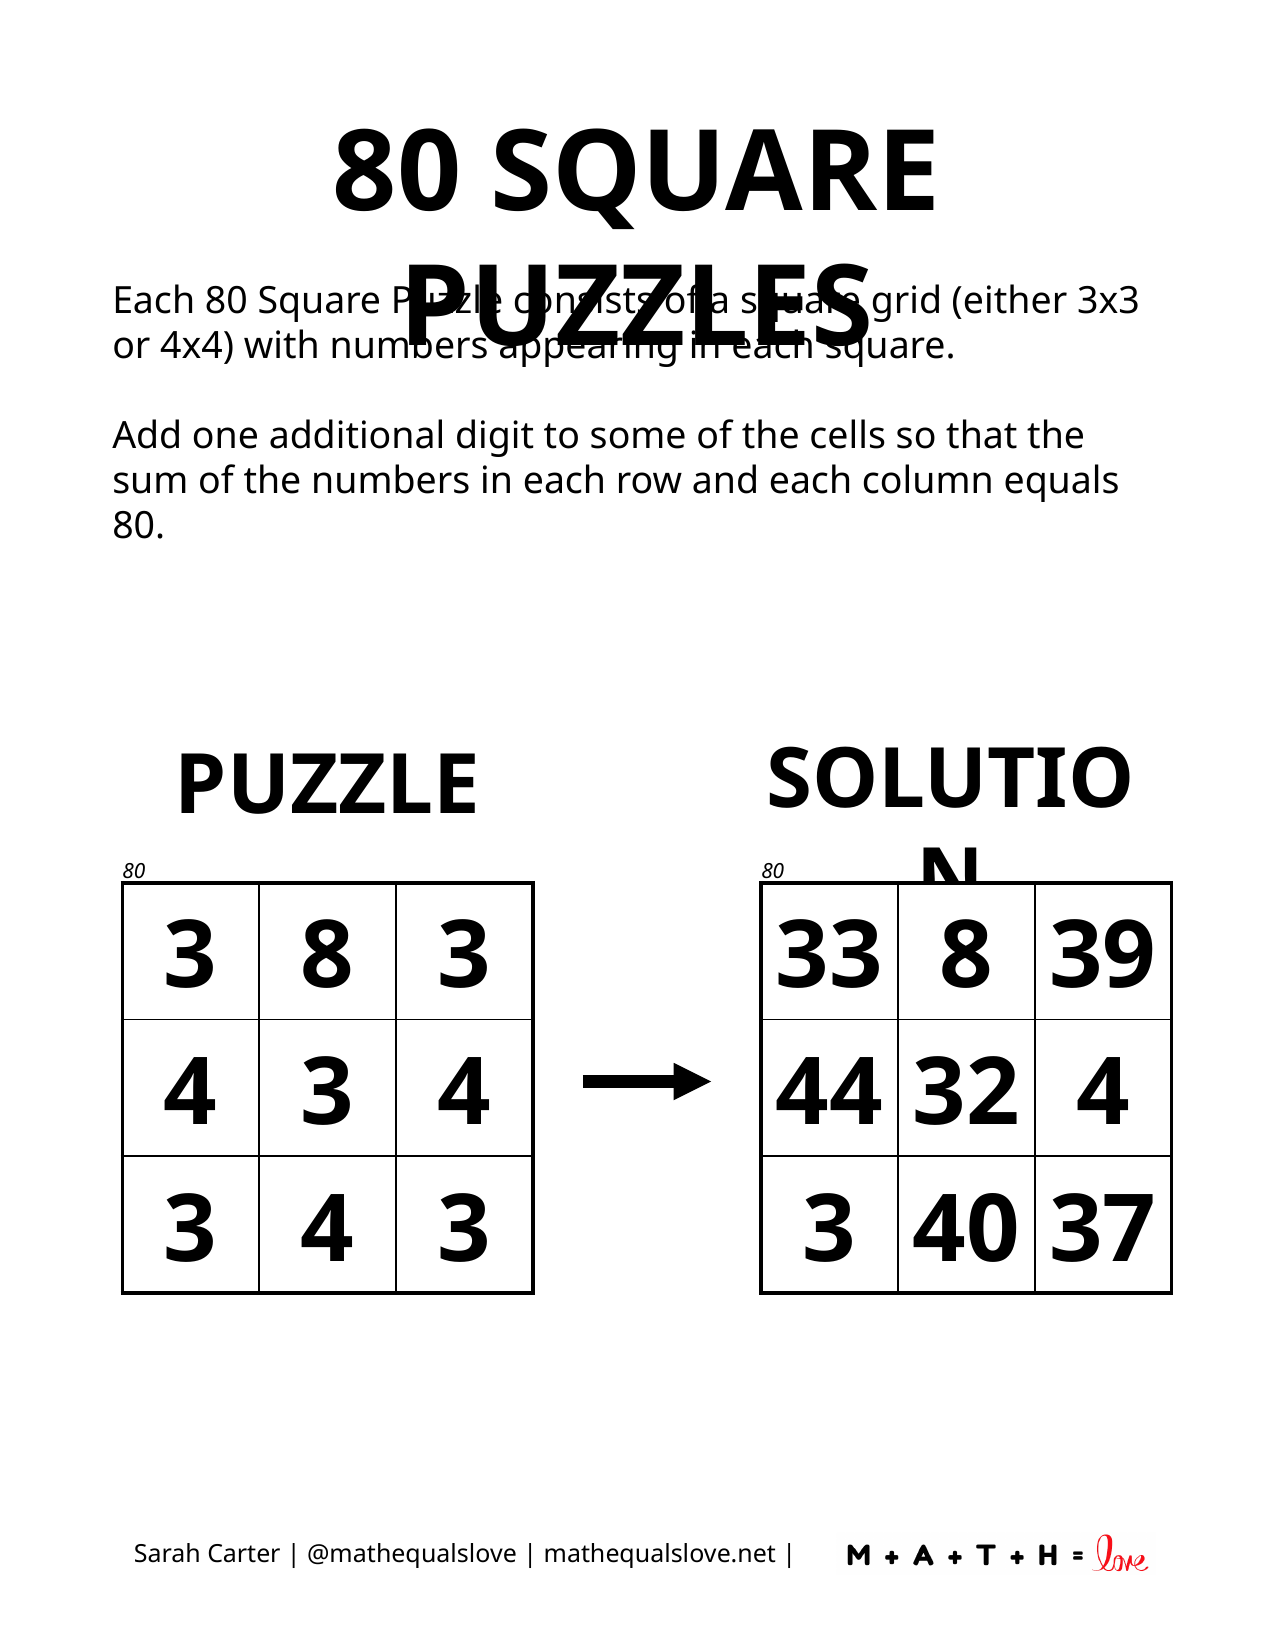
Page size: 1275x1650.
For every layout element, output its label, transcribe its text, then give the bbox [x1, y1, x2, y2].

table_cell 4 [397, 1020, 531, 1155]
table_cell 3 [763, 1157, 897, 1291]
table_header 3 [124, 885, 258, 1019]
table_cell 3 [124, 1157, 258, 1291]
table_cell 4 [124, 1020, 258, 1155]
table_cell 37 [1036, 1157, 1170, 1291]
table_cell 4 [1036, 1020, 1170, 1155]
table_cell 3 [260, 1020, 395, 1155]
table_header 8 [899, 885, 1034, 1019]
table_cell 3 [397, 1157, 531, 1291]
text_box Each 80 Square Puzzle consists of a square grid (either 3x3 or 4x4) with numbers appearing in each square. Add one additional digit to some of the cells so that the sum of the numbers in each row and each column equals 80. [97, 268, 1177, 553]
text_box 80 [122, 857, 331, 883]
text_box 80 SQUARE PUZZLES [97, 97, 1177, 268]
table_cell 32 [899, 1020, 1034, 1155]
table_cell 44 [763, 1020, 897, 1155]
table_header 39 [1036, 885, 1170, 1019]
table_header 33 [763, 885, 897, 1019]
text_box PUZZLE [122, 730, 533, 831]
text_box SOLUTION [745, 723, 1156, 924]
table_header 8 [260, 885, 395, 1019]
table_cell 4 [260, 1157, 395, 1291]
table_header 3 [397, 885, 531, 1019]
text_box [118, 1529, 1199, 1576]
text_box 80 [761, 857, 970, 883]
table_cell 40 [899, 1157, 1034, 1291]
